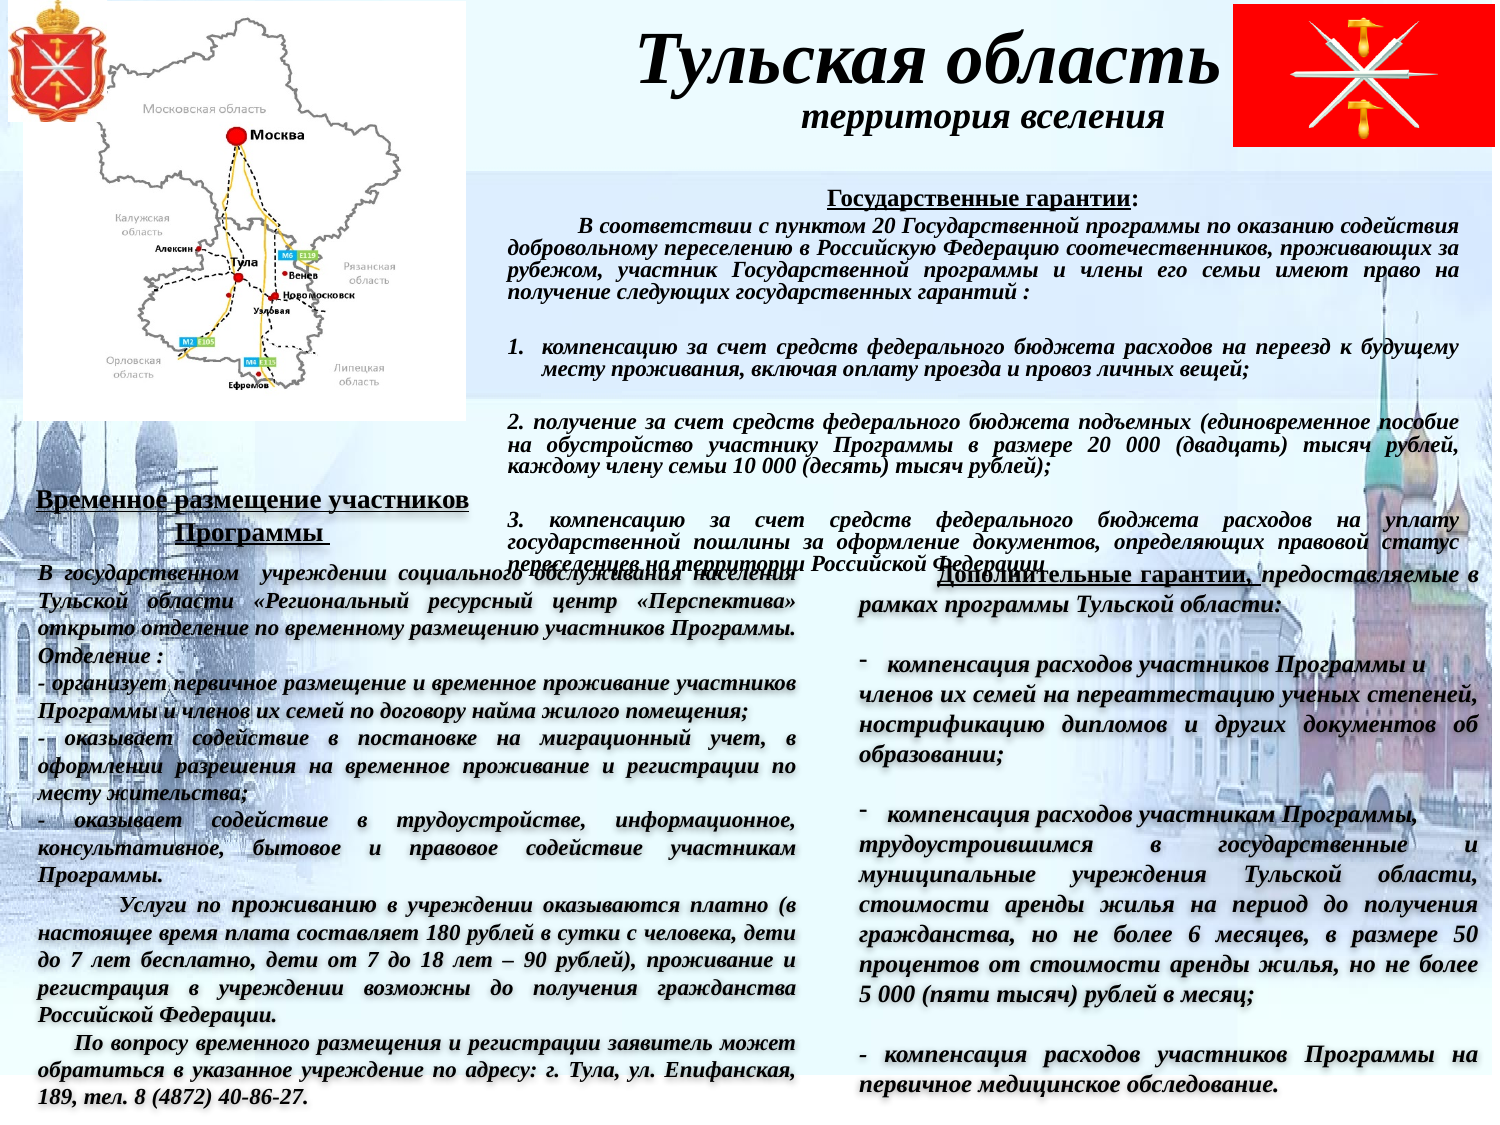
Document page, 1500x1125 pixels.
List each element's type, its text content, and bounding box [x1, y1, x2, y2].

picture [0, 0, 1495, 1076]
text_box Дополнительные гарантии, предоставляемые в рамках программы Тульской области: компенсация расходов участников Программы и членов их семей на переаттестацию ученых степеней, нострификацию дипломов и других документов об образовании; компенсация расходов участникам Программы, трудоустроившимся в государственные и муниципальные учреждения Тульской области, стоимости аренды жилья на период до получения гражданства, но не более 6 месяцев, в размере 50 процентов от стоимости аренды жилья, но не более 5 000 (пяти тысяч) рублей в месяц; - компенсация расходов участников Программы на первичное медицинское обследование. [844, 1080, 1495, 1105]
text_box В государственном учреждении социального обслуживания населения Тульской области «Региональный ресурсный центр «Перспектива» открыто отделение по временному размещению участников Программы. Отделение : - организует первичное размещение и временное проживание участников Программы и членов их семей по договору найма жилого помещения; - оказывает содействие в постановке на миграционный учет, в оформлении разрешения на временное проживание и регистрации по месту жительства; - оказывает содействие в трудоустройстве, информационное, консультативное, бытовое и правовое содействие участникам Программы. Услуги по проживанию в учреждении оказываются платно (в настоящее время плата составляет 180 рублей в сутки с человека, дети до 7 лет бесплатно, дети от 7 до 18 лет – 90 рублей), проживание и регистрация в учреждении возможны до получения гражданства Российской Федерации. По вопросу временного размещения и регистрации заявитель может обратиться в указанное учреждение по адресу: г. Тула, ул. Епифанская, 189, тел. 8 (4872) 40-86-27. [22, 1084, 812, 1118]
